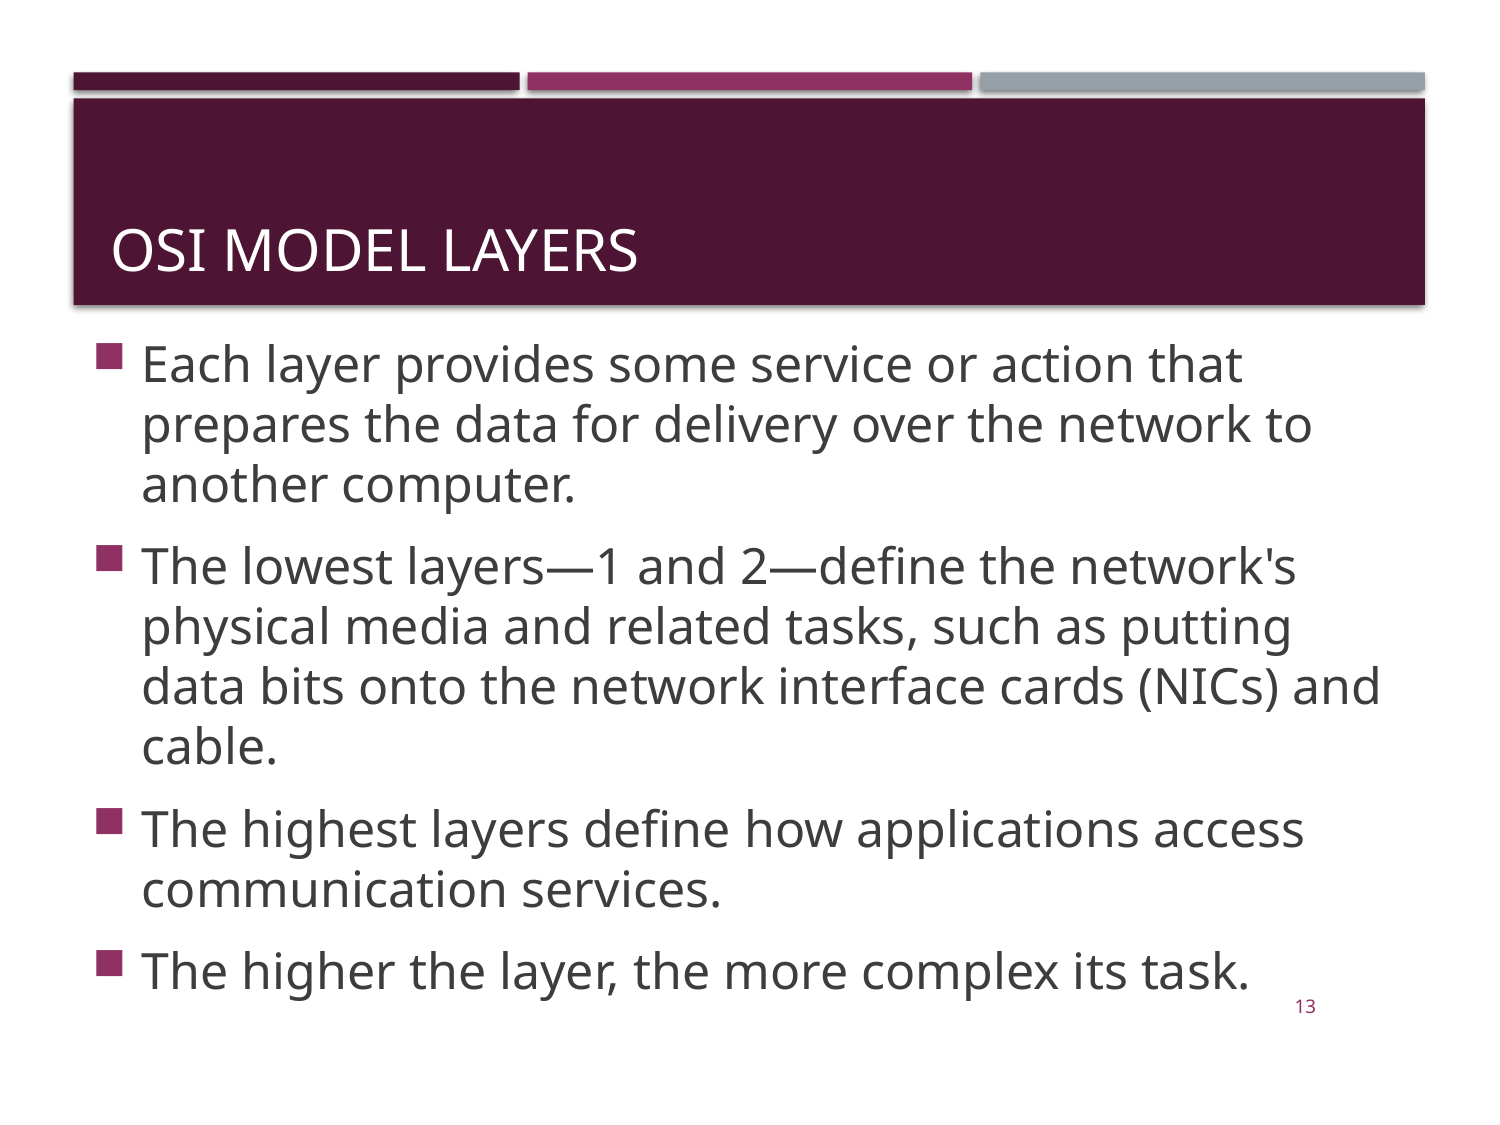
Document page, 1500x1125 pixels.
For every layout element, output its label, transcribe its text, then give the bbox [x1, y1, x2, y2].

slide_number 13 [1279, 977, 1406, 1037]
list Each layer provides some service or action that prepares the data for delivery over the network to another computer. The lowest layers—1 and 2—define the network's physical media and related tasks, such as putting data bits onto the network interface cards (NICs) and cable. The highest layers define how applications access communication services. The higher the layer, the more complex its task. [76, 243, 1406, 1089]
title OSI Model Layers [95, 112, 1406, 243]
